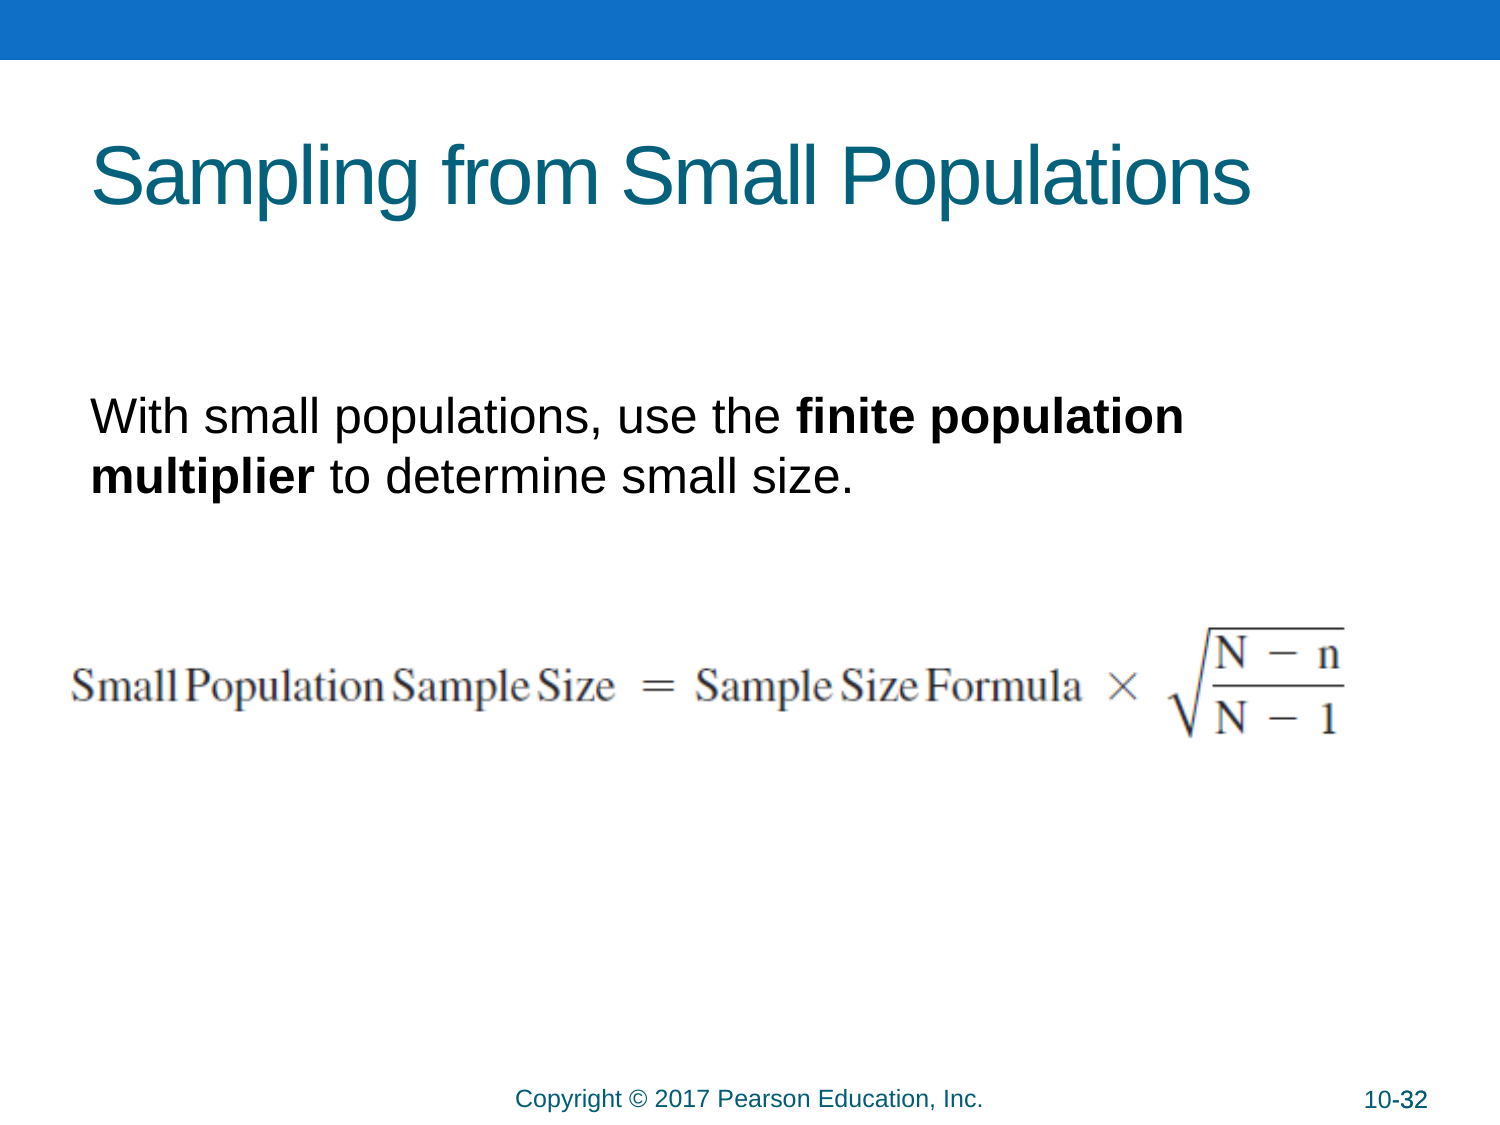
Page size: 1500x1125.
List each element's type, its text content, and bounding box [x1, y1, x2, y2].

list With small populations, use the finite population multiplier to determine small size. [75, 376, 1425, 621]
list With small populations, use the finite population multiplier to determine small size. [75, 780, 1425, 1125]
title Sampling from Small Populations [75, 90, 1425, 253]
picture [62, 624, 1438, 774]
